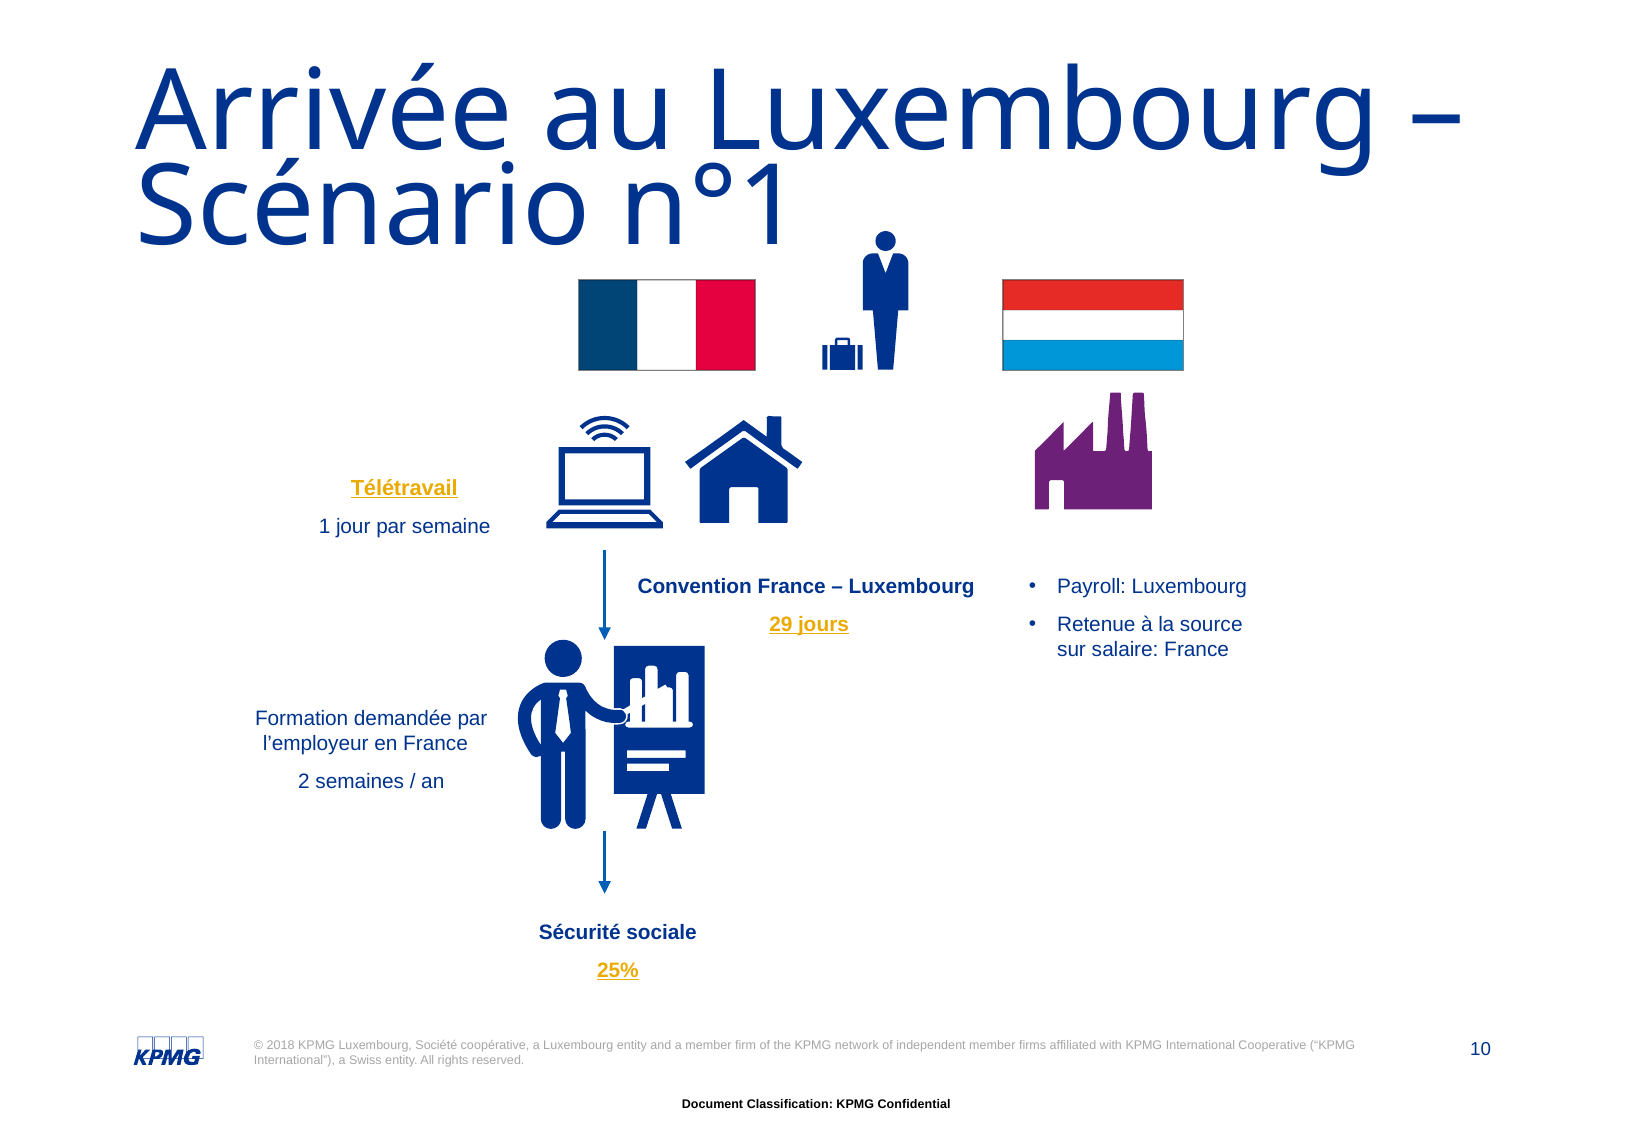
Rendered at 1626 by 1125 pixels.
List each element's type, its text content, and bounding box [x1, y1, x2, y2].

text_box [1034, 392, 1152, 510]
text_box [641, 704, 646, 722]
text_box Formation demandée par l’employeur en France 2 semaines / an [239, 695, 503, 778]
text_box [544, 639, 582, 677]
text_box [685, 415, 803, 523]
picture [578, 280, 755, 370]
text_box Convention France – Luxembourg 29 jours [617, 563, 1001, 647]
title Arrivée au Luxembourg – Scénario n°1 [135, 74, 1490, 193]
text_box Télétravail 1 jour par semaine [272, 464, 536, 547]
text_box Payroll: Luxembourg Retenue à la source sur salaire: France [1020, 563, 1284, 647]
text_box [517, 682, 627, 829]
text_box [822, 231, 909, 370]
picture [1003, 280, 1184, 339]
text_box [613, 645, 705, 829]
text_box Sécurité sociale 25% [426, 909, 809, 993]
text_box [546, 415, 663, 529]
